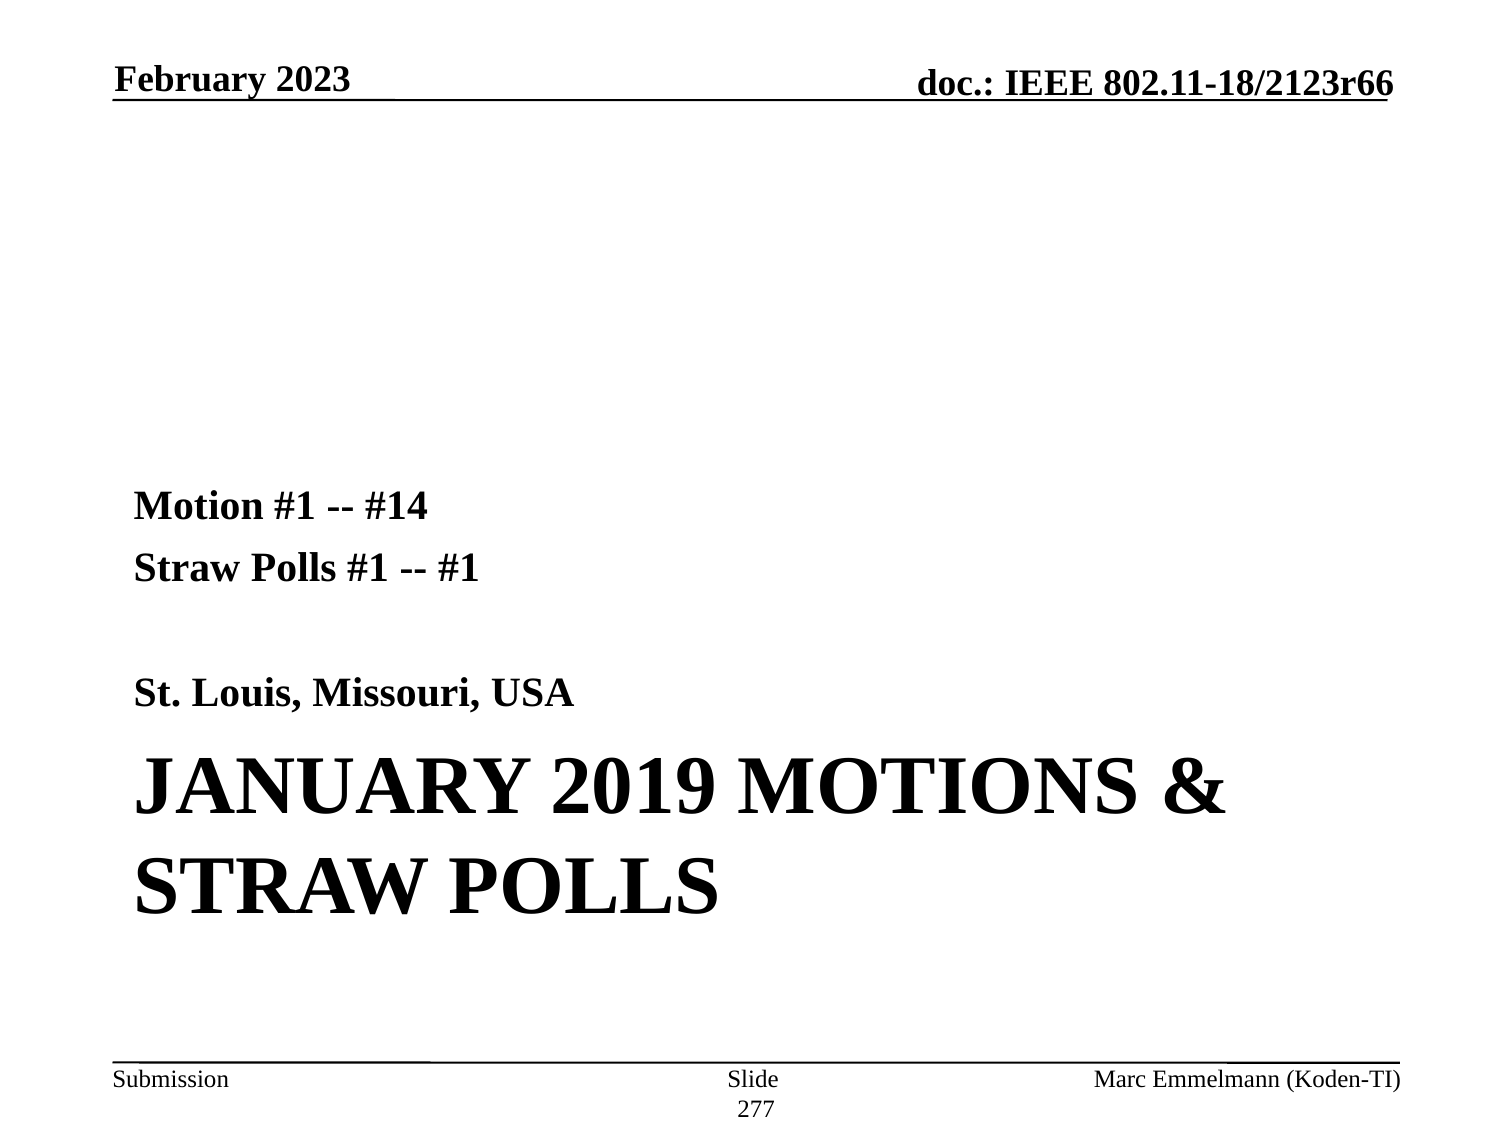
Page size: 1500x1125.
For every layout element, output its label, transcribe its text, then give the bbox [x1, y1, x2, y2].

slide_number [114, 54, 423, 100]
list Motion #1 -- #14 Straw Polls #1 -- #1 St. Louis, Missouri, USA [118, 476, 1394, 724]
title January 2019 Motions & Straw Polls [118, 724, 1394, 947]
slide_number Slide 277 [712, 1061, 800, 1123]
footer Marc Emmelmann (Koden-TI) [878, 1061, 1402, 1093]
